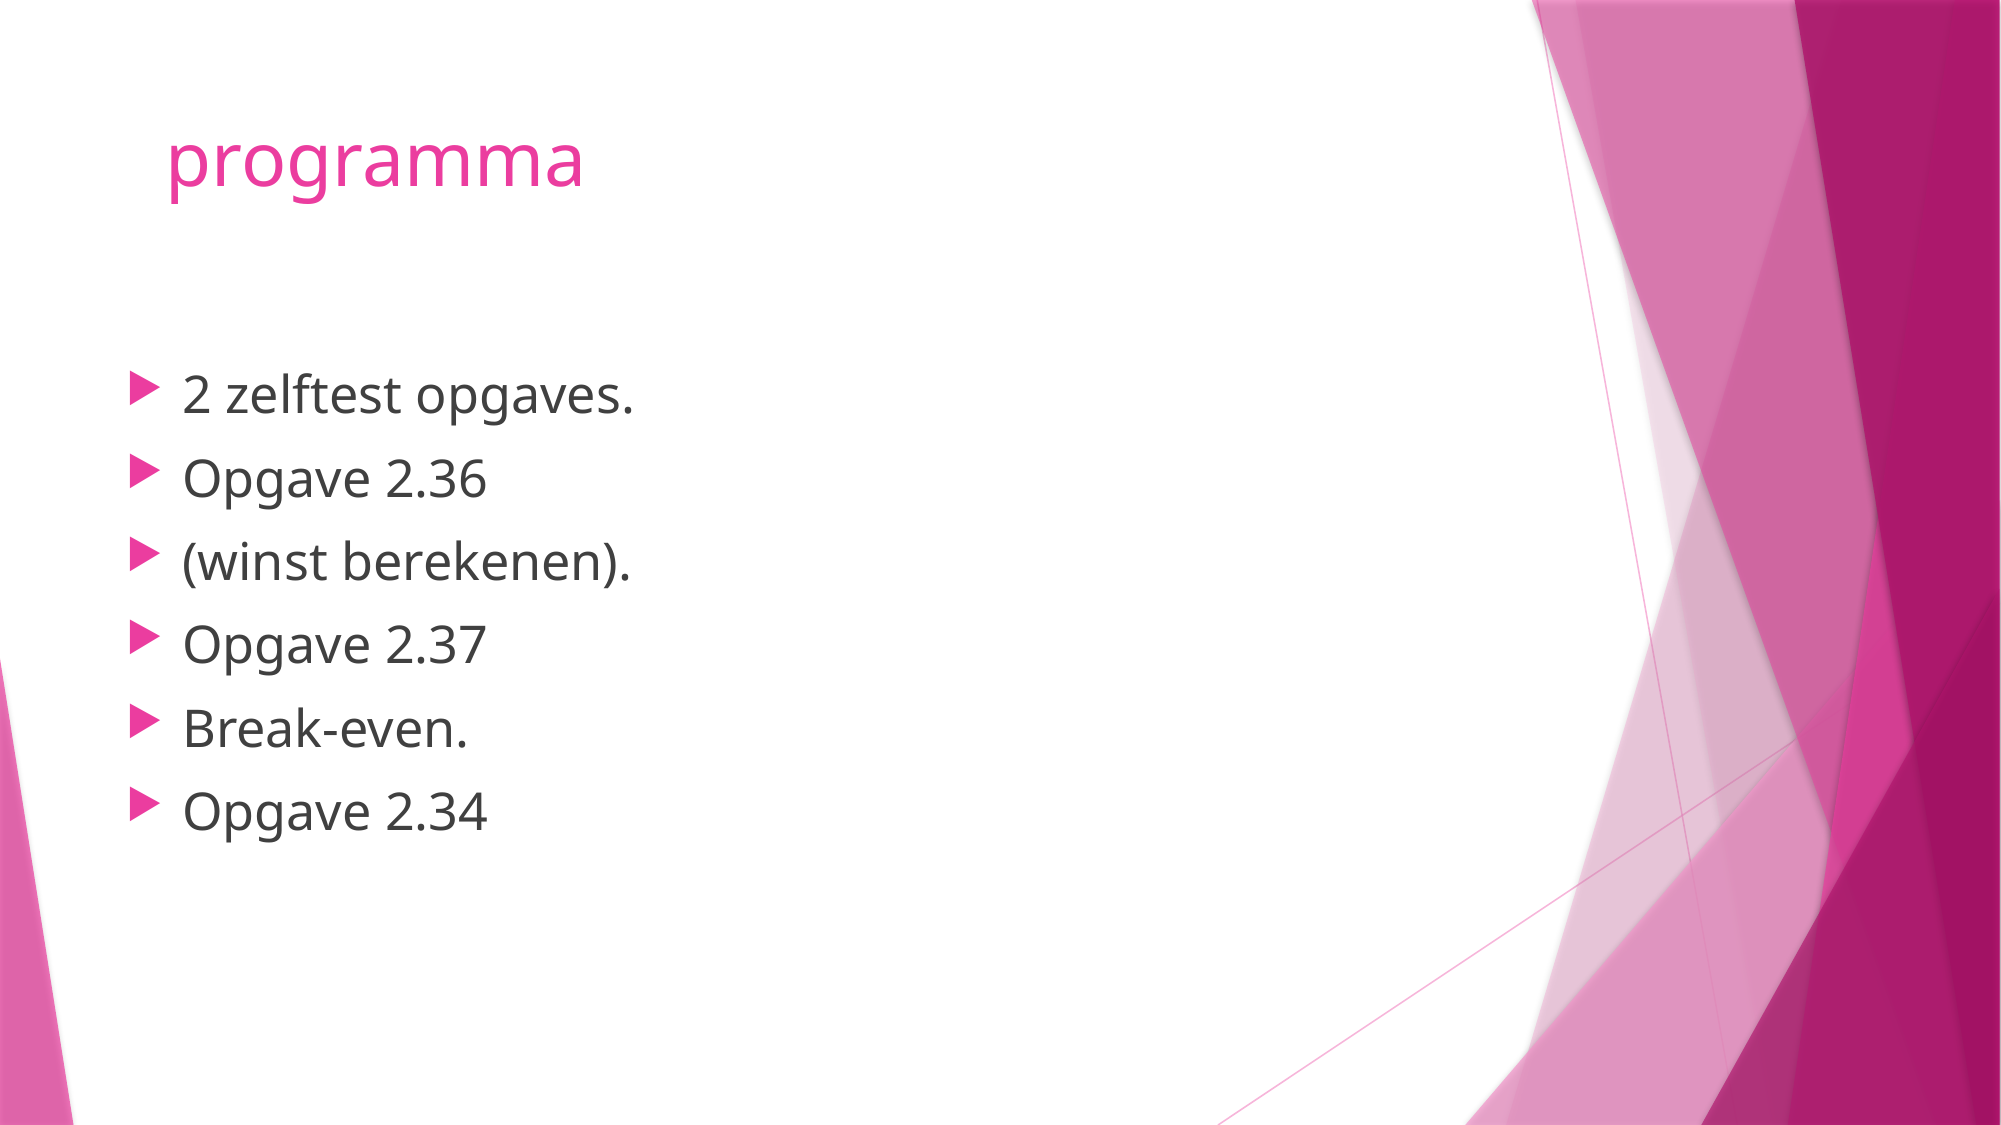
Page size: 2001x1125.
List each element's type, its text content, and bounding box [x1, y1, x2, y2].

title programma [150, 103, 1561, 321]
list 2 zelftest opgaves. Opgave 2.36 (winst berekenen). Opgave 2.37 Break-even. Opgave 2.34 [111, 354, 1522, 992]
